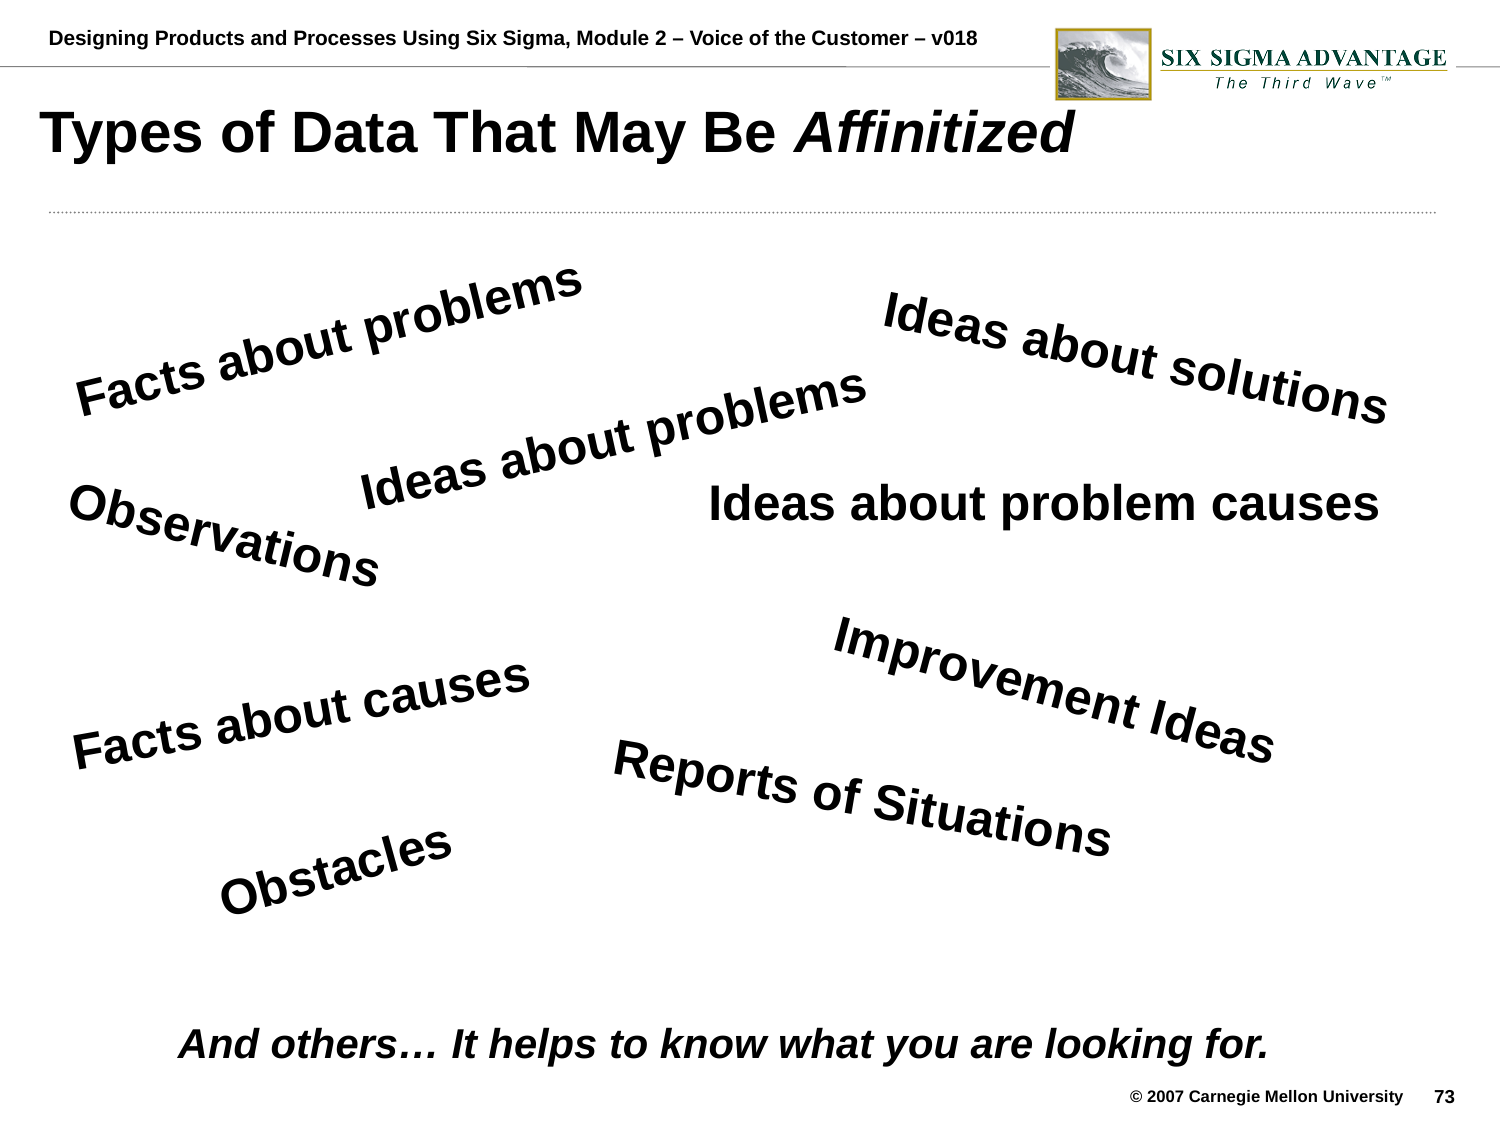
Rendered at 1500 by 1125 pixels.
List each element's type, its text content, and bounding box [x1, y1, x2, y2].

text_box Reports of Situations [593, 714, 1172, 884]
text_box And others… It helps to know what you are looking for. [163, 1009, 1449, 1075]
text_box Ideas about problem causes [693, 463, 1399, 538]
picture [1049, 24, 1456, 104]
title Types of Data That May Be Affinitized [40, 107, 1438, 164]
text_box Ideas about problems [338, 330, 929, 528]
text_box Improvement Ideas [812, 589, 1313, 790]
text_box Obstacles [195, 785, 510, 940]
text_box Facts about problems [53, 218, 669, 438]
text_box Facts about causes [51, 621, 598, 791]
text_box Ideas about solutions [863, 266, 1456, 456]
text_box Observations [47, 455, 593, 656]
